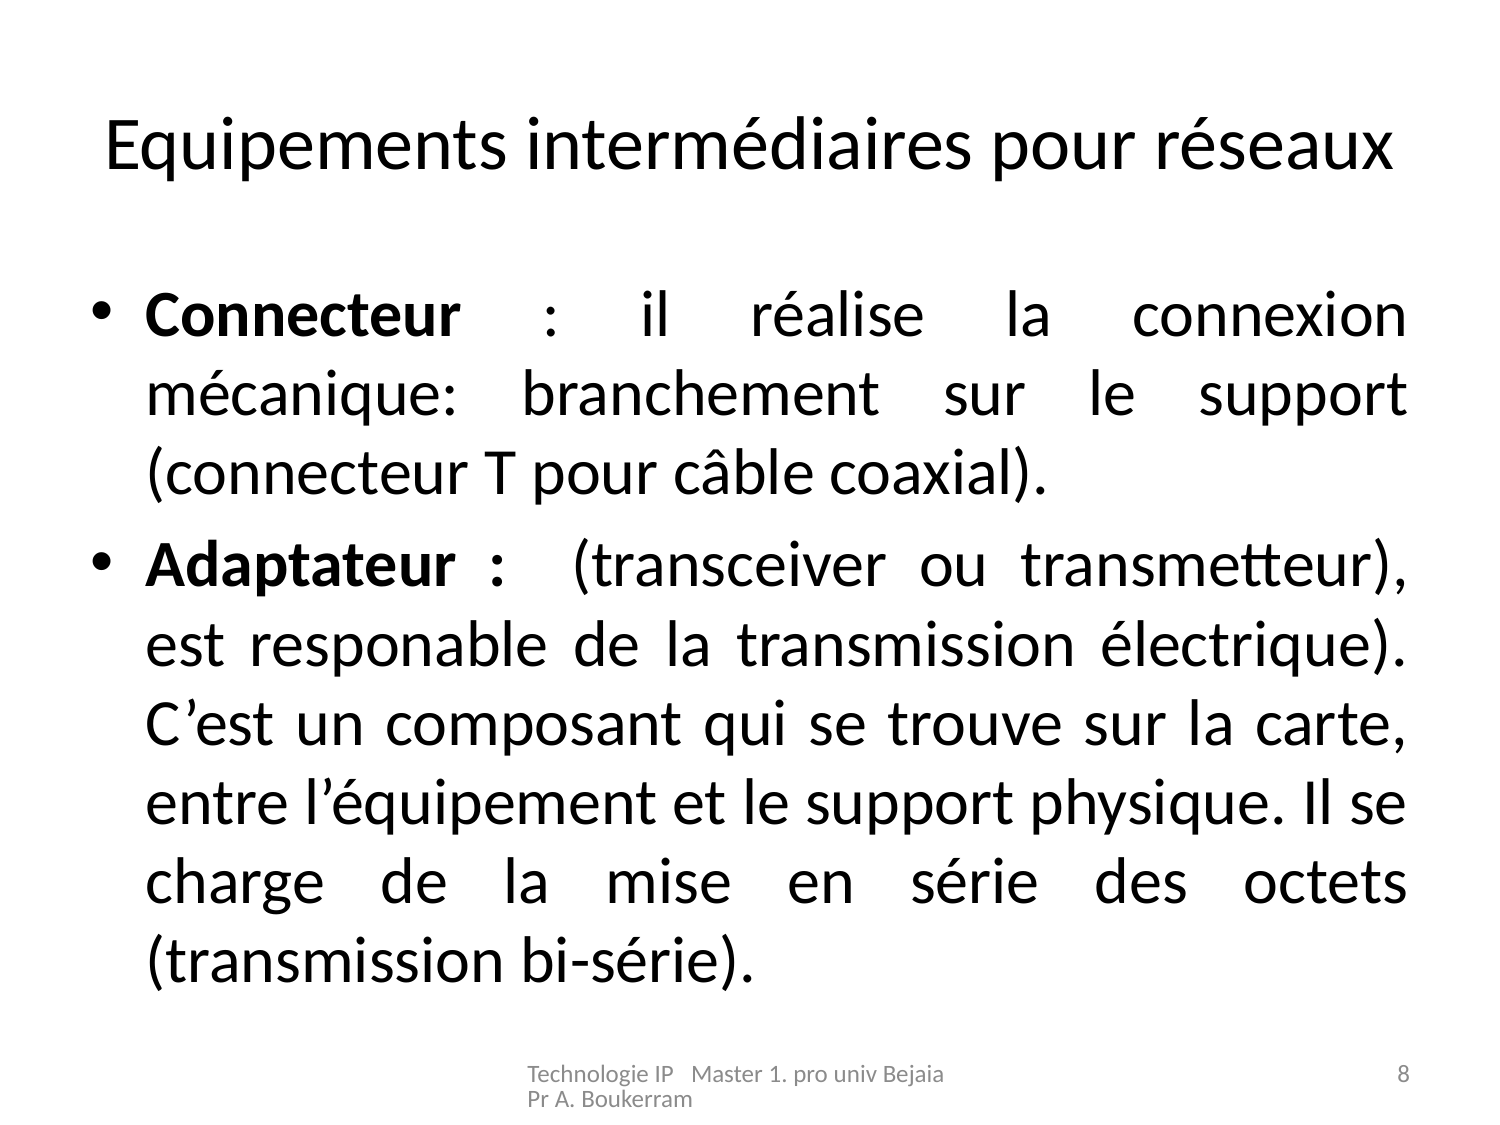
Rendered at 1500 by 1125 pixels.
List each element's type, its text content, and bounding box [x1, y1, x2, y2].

footer Technologie IP Master 1. pro univ Bejaia Pr A. Boukerram [512, 1042, 988, 1103]
title Equipements intermédiaires pour réseaux [75, 45, 1425, 233]
slide_number 8 [1074, 1042, 1425, 1103]
list Connecteur : il réalise la connexion mécanique: branchement sur le support (connecteur T pour câble coaxial). Adaptateur : (transceiver ou transmetteur), est responable de la transmission électrique). C’est un composant qui se trouve sur la carte, entre l’équipement et le support physique. Il se charge de la mise en série des octets (transmission bi-série). [75, 262, 1425, 1005]
